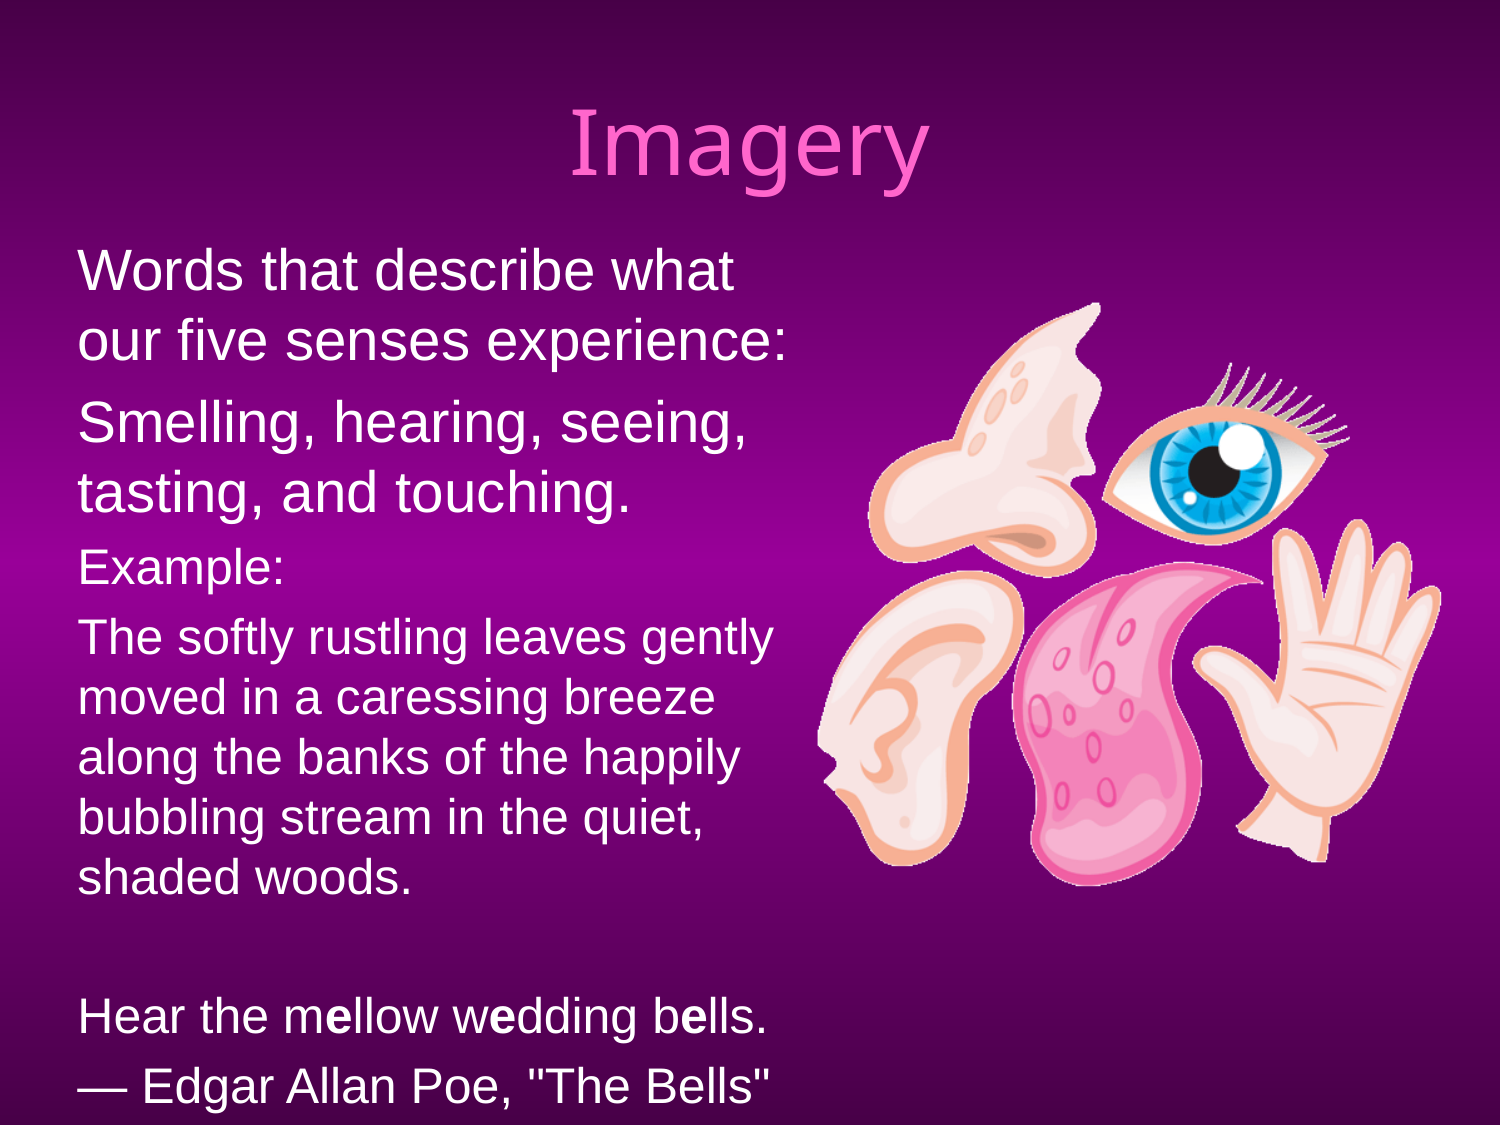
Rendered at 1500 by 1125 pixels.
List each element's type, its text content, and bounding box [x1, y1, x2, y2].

list Words that describe what our five senses experience: Smelling, hearing, seeing, tasting, and touching. Example: The softly rustling leaves gently moved in a caressing breeze along the banks of the happily bubbling stream in the quiet, shaded woods. Hear the mellow wedding bells. — Edgar Allan Poe, "The Bells" [62, 224, 813, 1056]
picture [813, 299, 1445, 901]
title Imagery [74, 44, 1426, 233]
